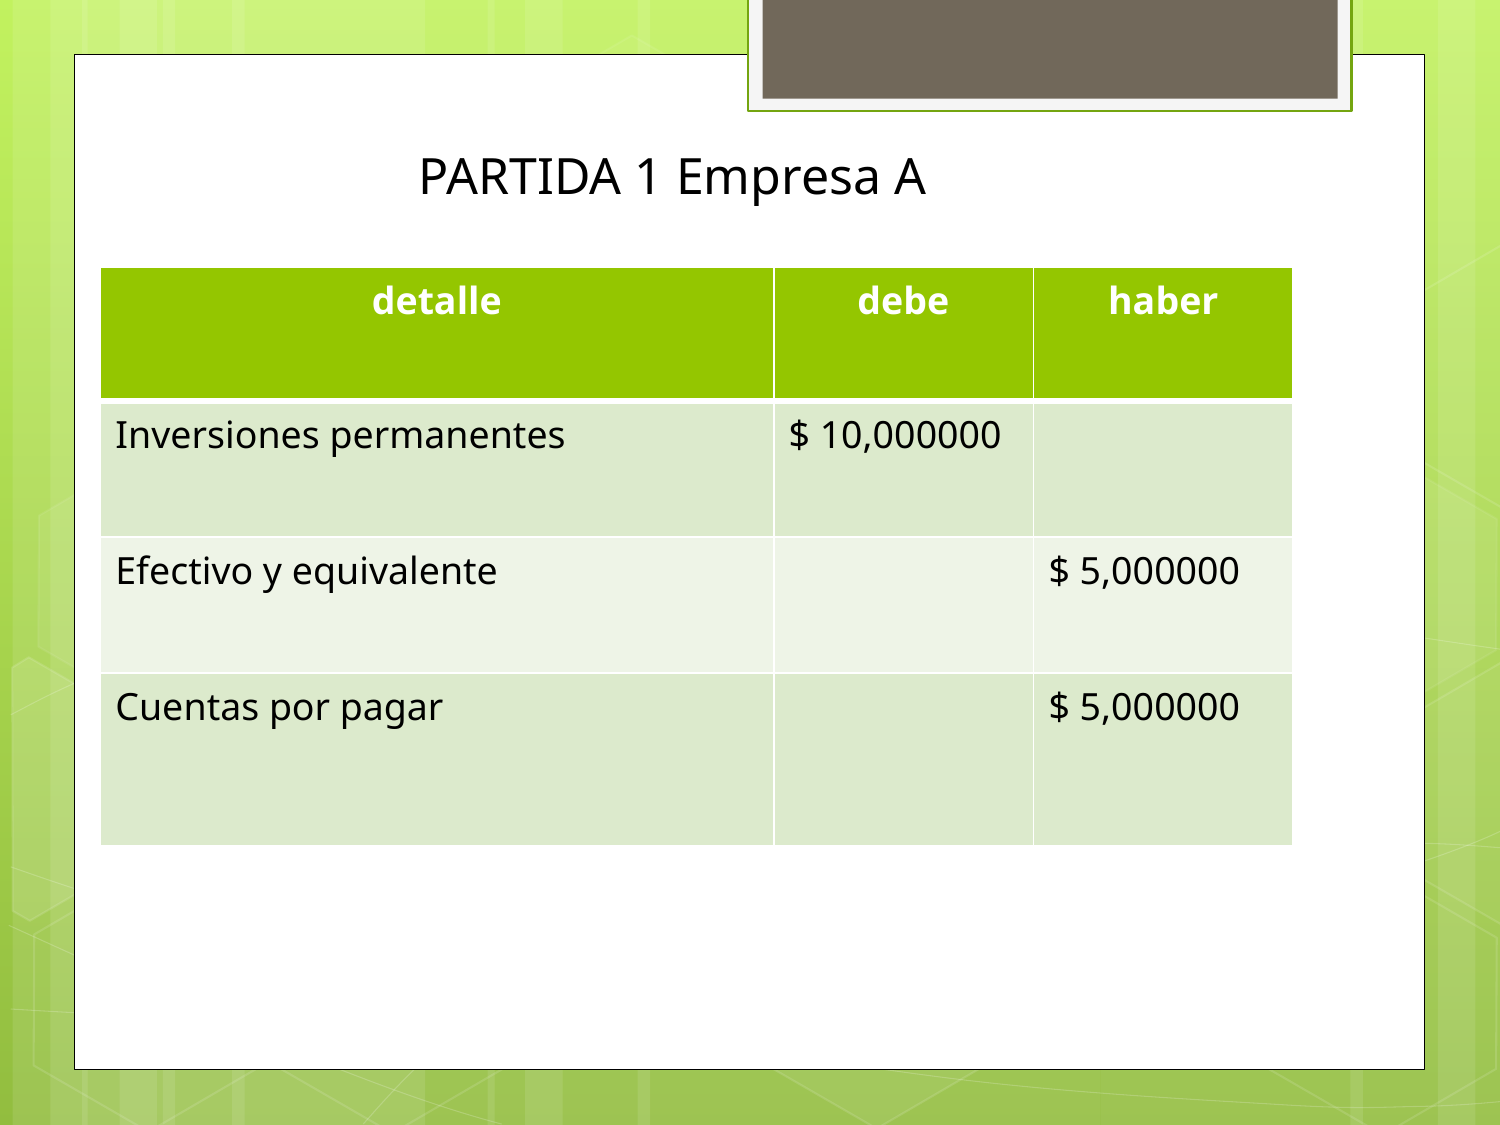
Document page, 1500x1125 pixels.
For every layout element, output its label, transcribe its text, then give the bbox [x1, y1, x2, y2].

table_header haber [1034, 268, 1292, 398]
table_cell [775, 538, 1033, 672]
table_cell Efectivo y equivalente [101, 538, 773, 672]
table_cell [1034, 404, 1292, 536]
table_cell $ 5,000000 [1034, 674, 1292, 845]
table_cell Cuentas por pagar [101, 674, 773, 845]
table_cell Inversiones permanentes [101, 404, 773, 536]
table_cell $ 5,000000 [1034, 538, 1292, 672]
text_box PARTIDA 1 Empresa A [403, 137, 942, 212]
table_cell [775, 674, 1033, 845]
table_header debe [775, 268, 1033, 398]
table_cell $ 10,000000 [775, 404, 1033, 536]
table_header detalle [101, 268, 773, 398]
